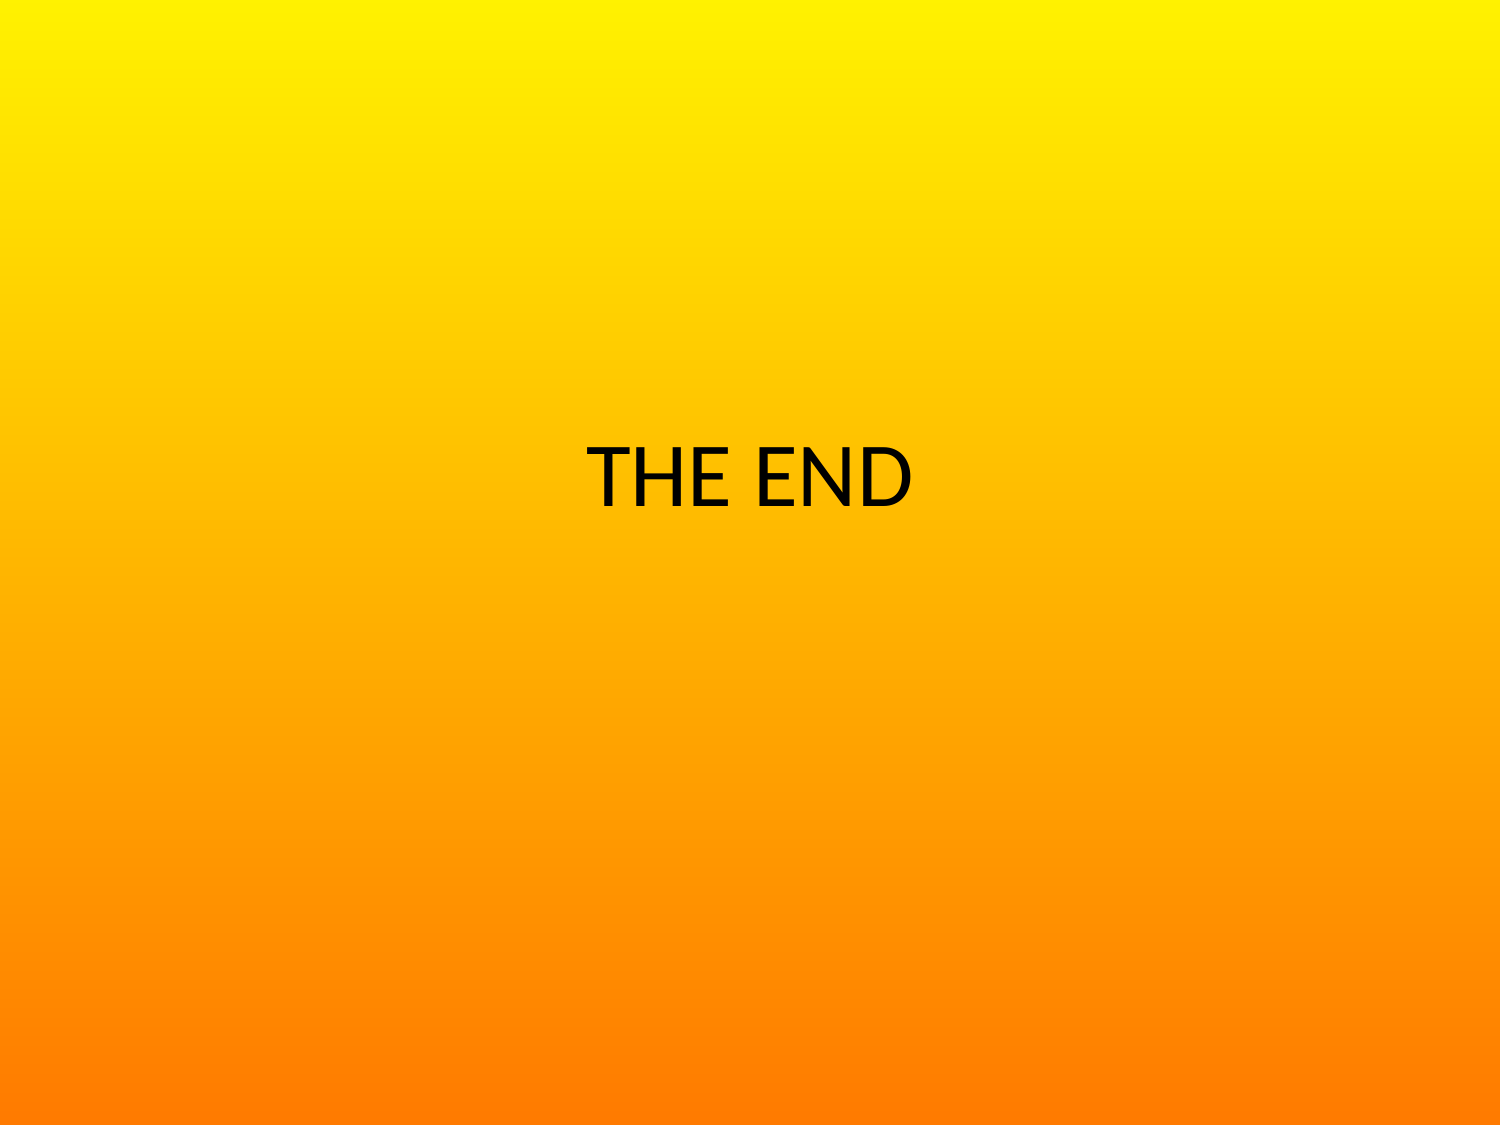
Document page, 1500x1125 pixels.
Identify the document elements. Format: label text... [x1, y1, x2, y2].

title THE END [112, 349, 1388, 591]
